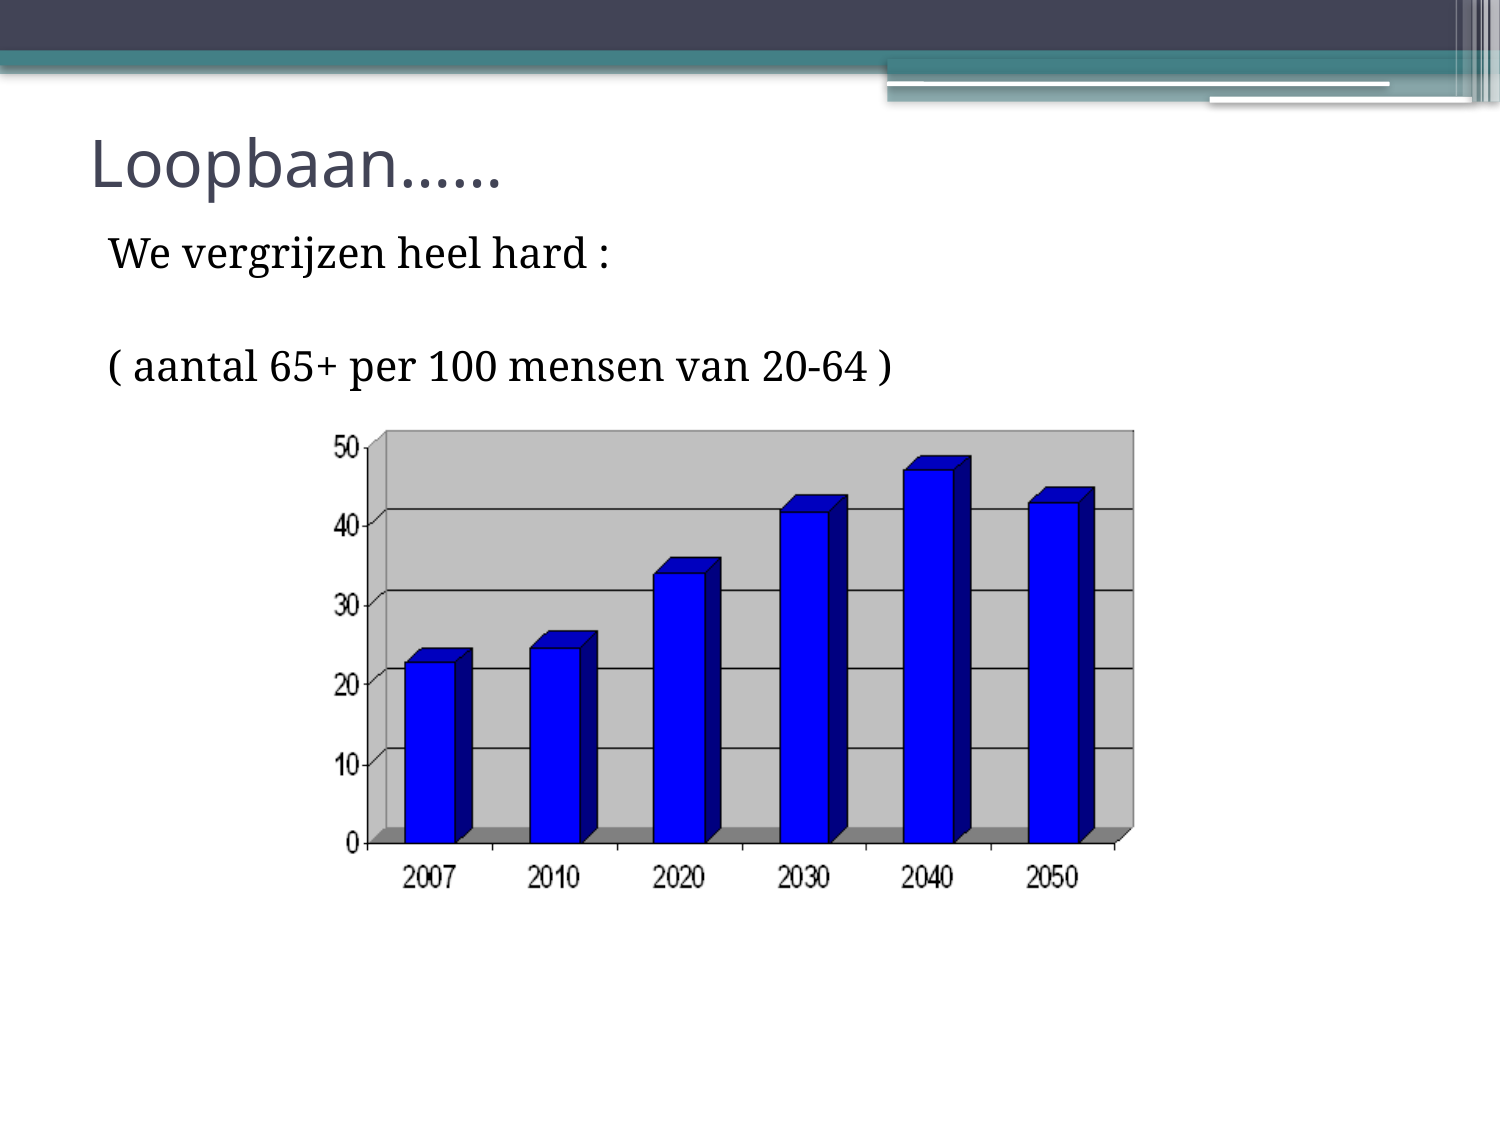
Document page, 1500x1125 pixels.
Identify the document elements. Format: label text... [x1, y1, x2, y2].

title Loopbaan…… [75, 113, 1425, 209]
picture [241, 385, 1222, 941]
list We vergrijzen heel hard : ( aantal 65+ per 100 mensen van 20-64 ) [75, 219, 1447, 1079]
